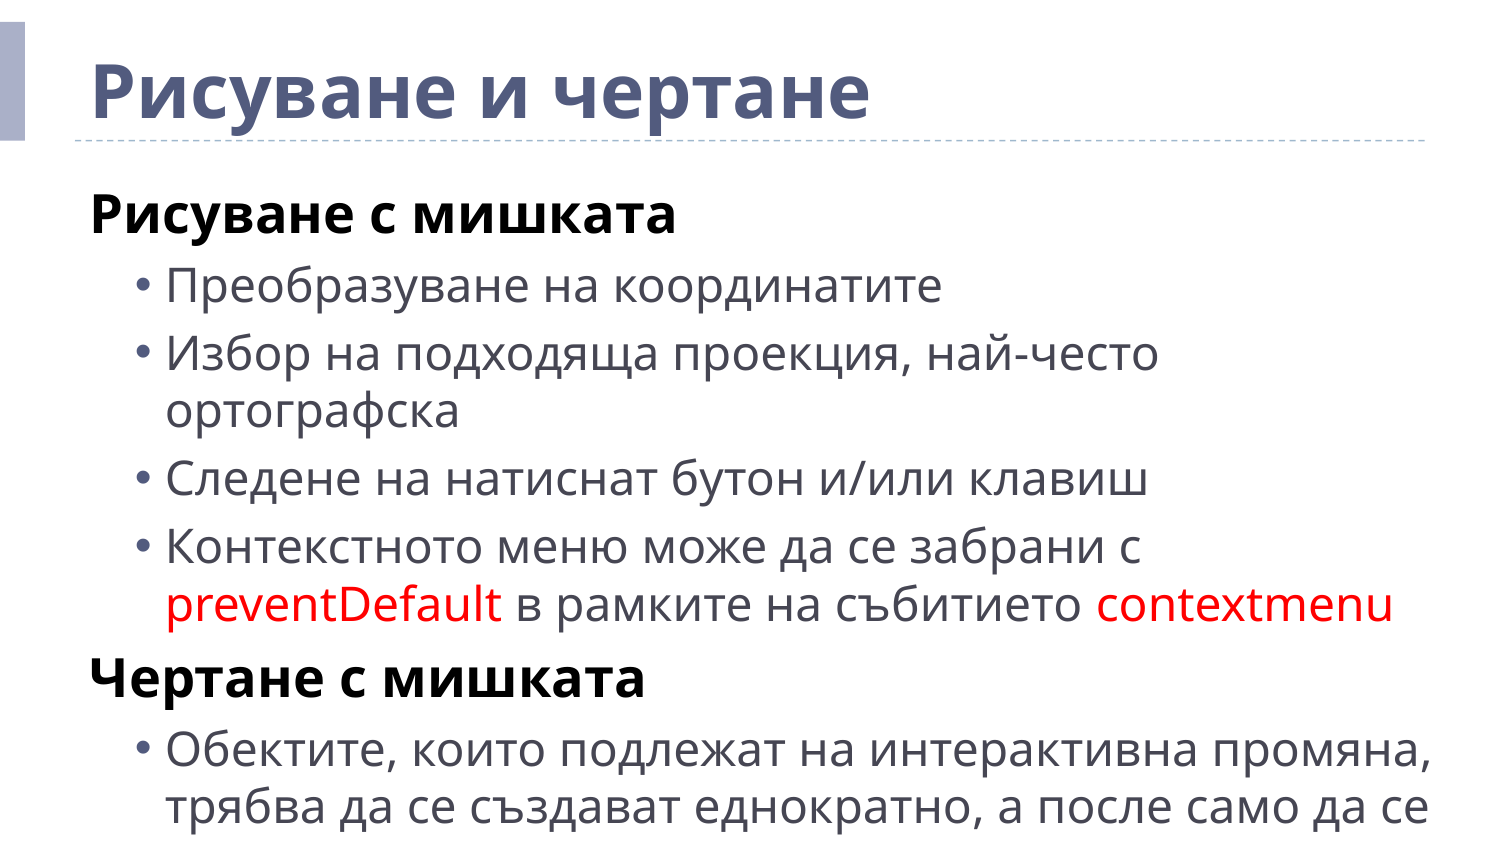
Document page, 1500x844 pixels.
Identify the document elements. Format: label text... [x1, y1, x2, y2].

list Рисуване с мишката Преобразуване на координатите Избор на подходяща проекция, най-често ортографска Следене на натиснат бутон и/или клавиш Контекстното меню може да се забрани с preventDefault в рамките на събитието contextmenu Чертане с мишката Обектите, които подлежат на интерактивна промяна, трябва да се създават еднократно, а после само да се модифицират [75, 171, 1475, 835]
title Рисуване и чертане [75, 18, 1475, 141]
